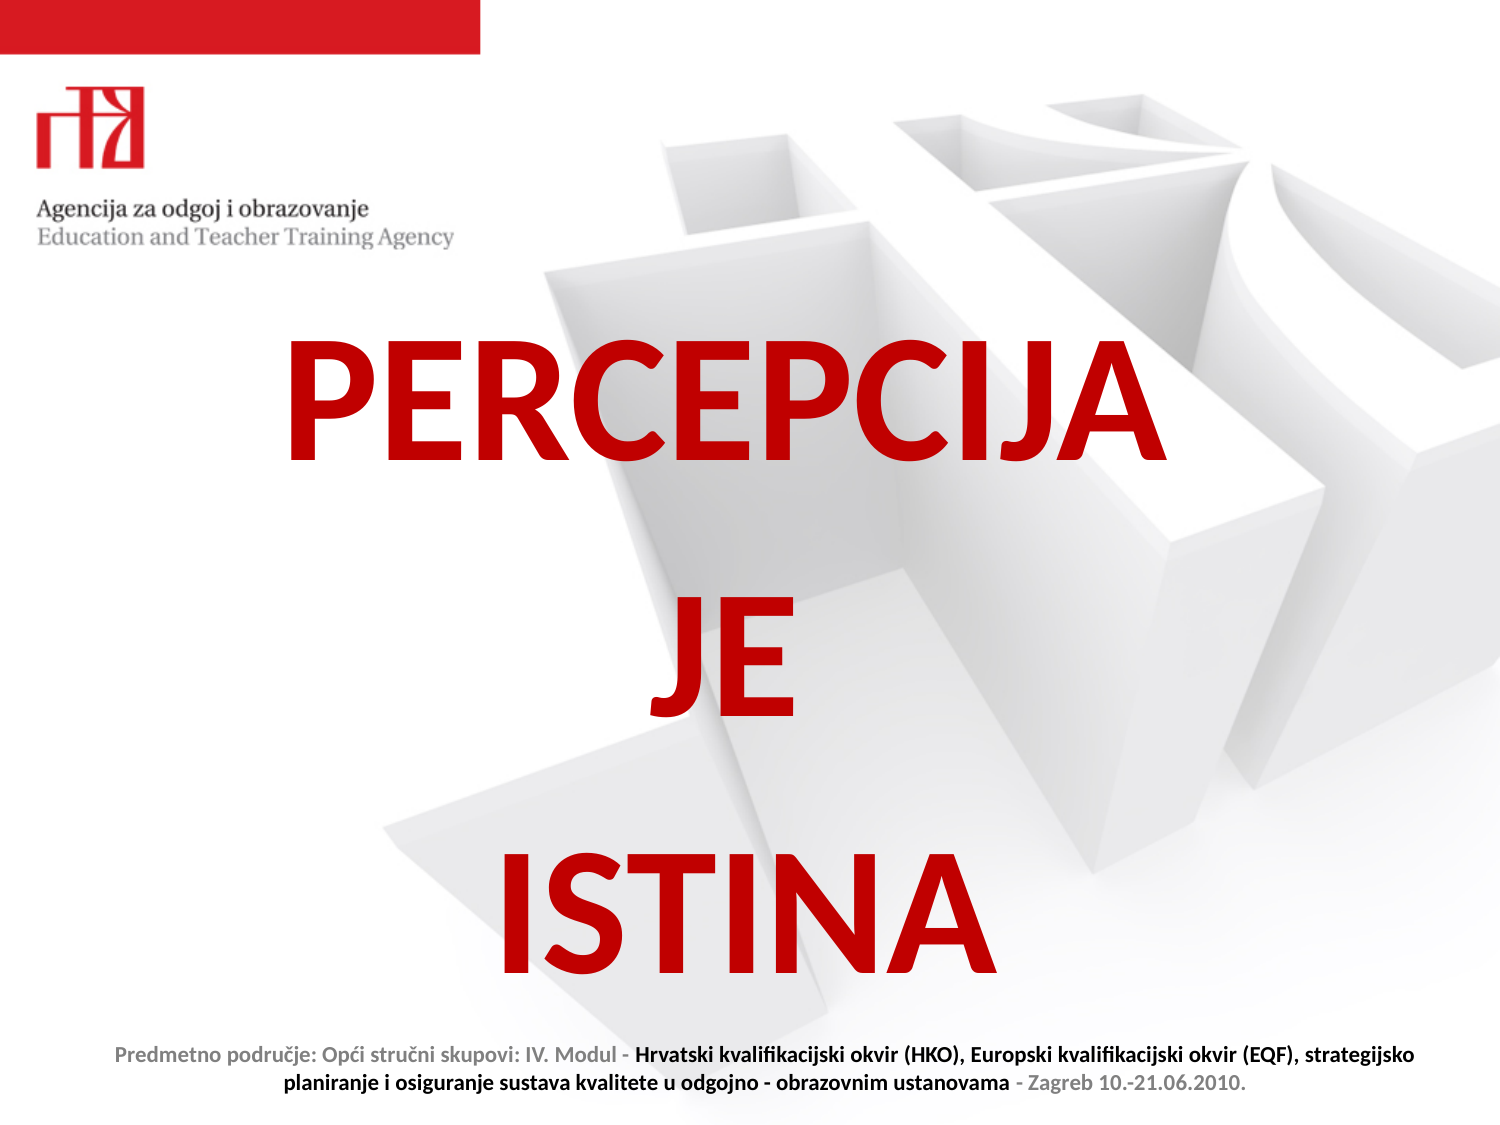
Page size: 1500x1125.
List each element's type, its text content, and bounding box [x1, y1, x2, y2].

picture [0, 0, 1500, 1125]
list PERCEPCIJA JE ISTINA [70, 269, 1421, 947]
